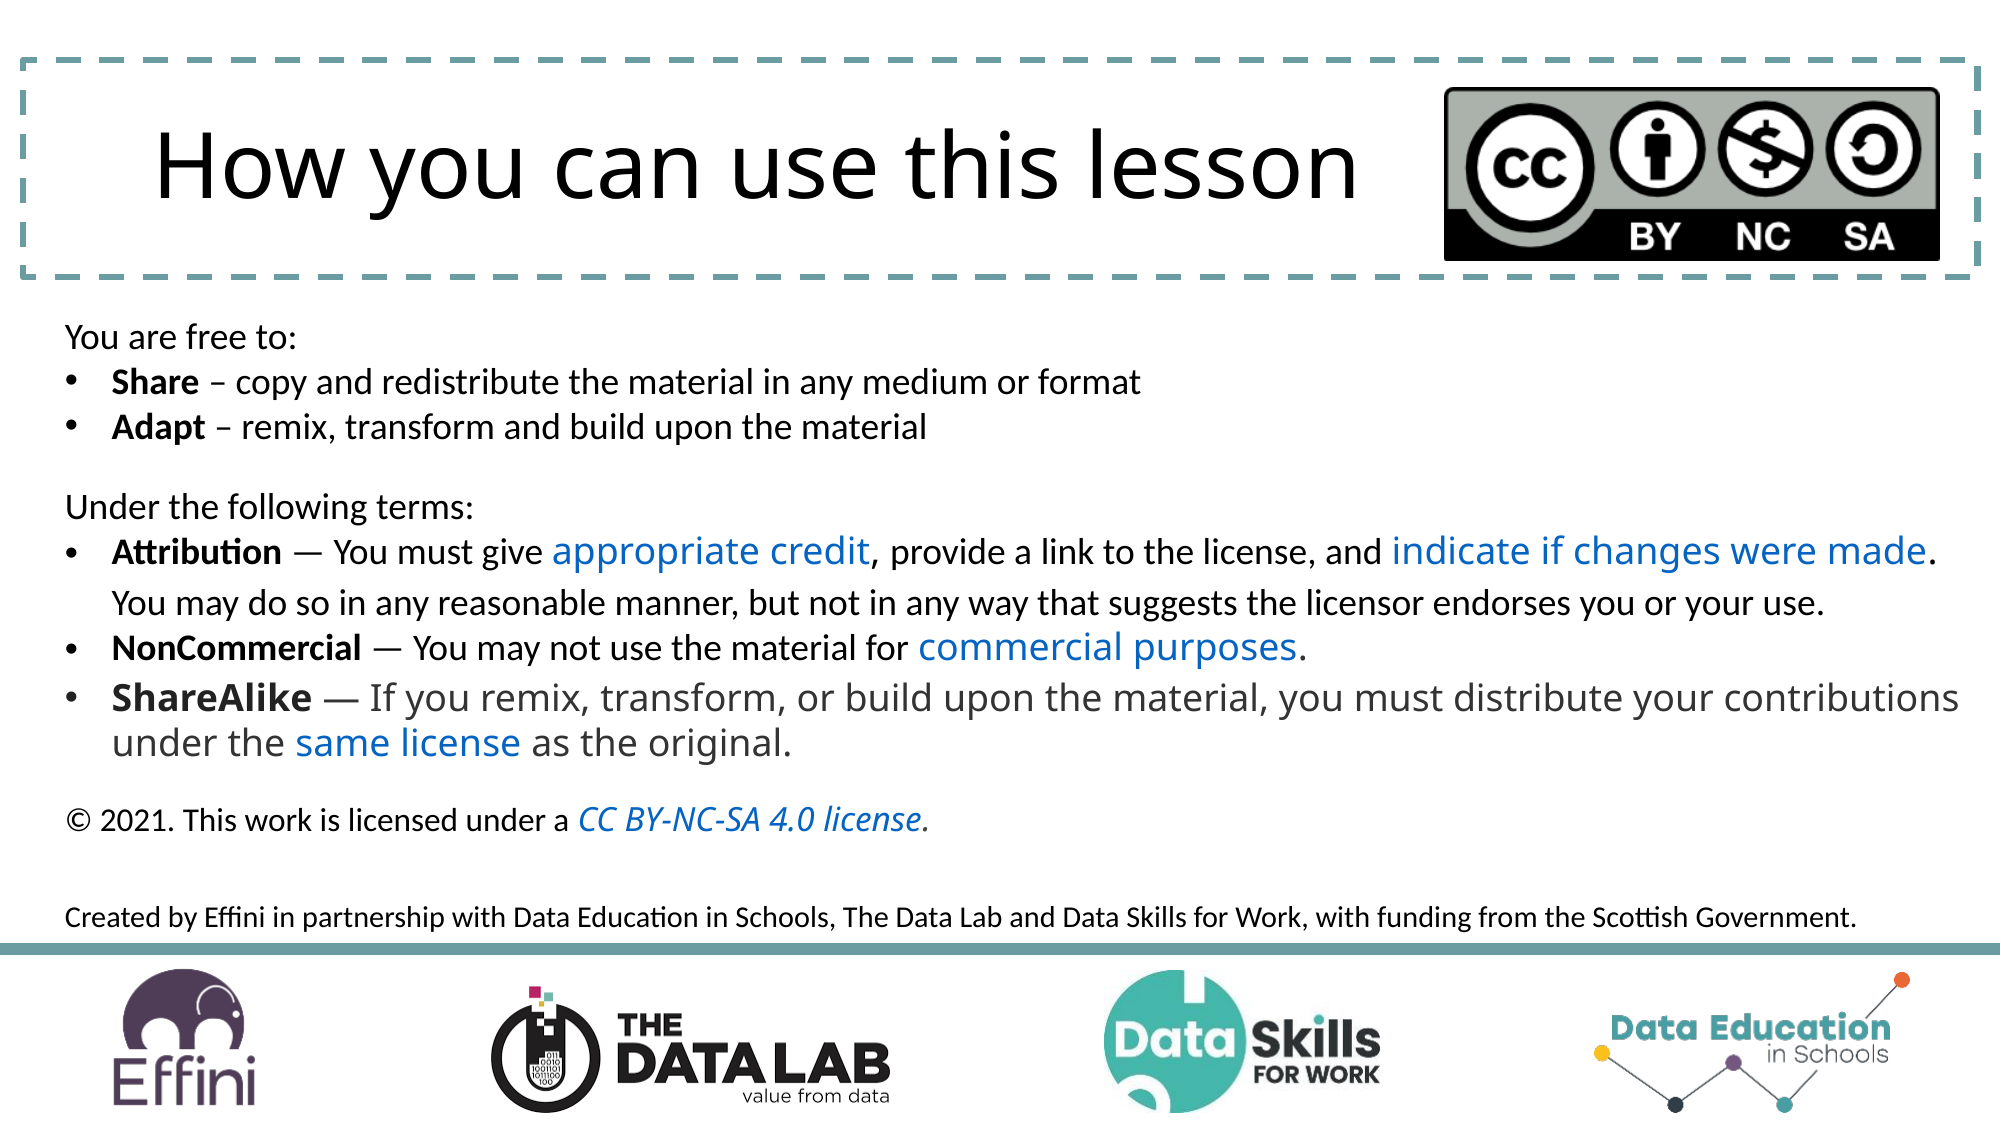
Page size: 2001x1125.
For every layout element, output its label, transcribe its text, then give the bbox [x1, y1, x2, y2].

text_box You are free to: Share – copy and redistribute the material in any medium or format Adapt – remix, transform and build upon the material Under the following terms: Attribution — You must give appropriate credit, provide a link to the license, and indicate if changes were made. You may do so in any reasonable manner, but not in any way that suggests the licensor endorses you or your use. NonCommercial — You may not use the material for commercial purposes. ShareAlike — If you remix, transform, or build upon the material, you must distribute your contributions under the same license as the original. [49, 304, 1978, 778]
picture [91, 958, 277, 1113]
picture [491, 986, 890, 1113]
text_box Created by Effini in partnership with Data Education in Schools, The Data Lab and Data Skills for Work, with funding from the Scottish Government. [49, 866, 2000, 942]
list © 2021. This work is licensed under a CC BY-NC-SA 4.0 license. [49, 791, 1811, 866]
title How you can use this lesson [137, 59, 1863, 278]
picture [1444, 87, 1940, 261]
picture [1104, 970, 1380, 1113]
picture [1594, 972, 1910, 1113]
text_box [0, 943, 2000, 955]
